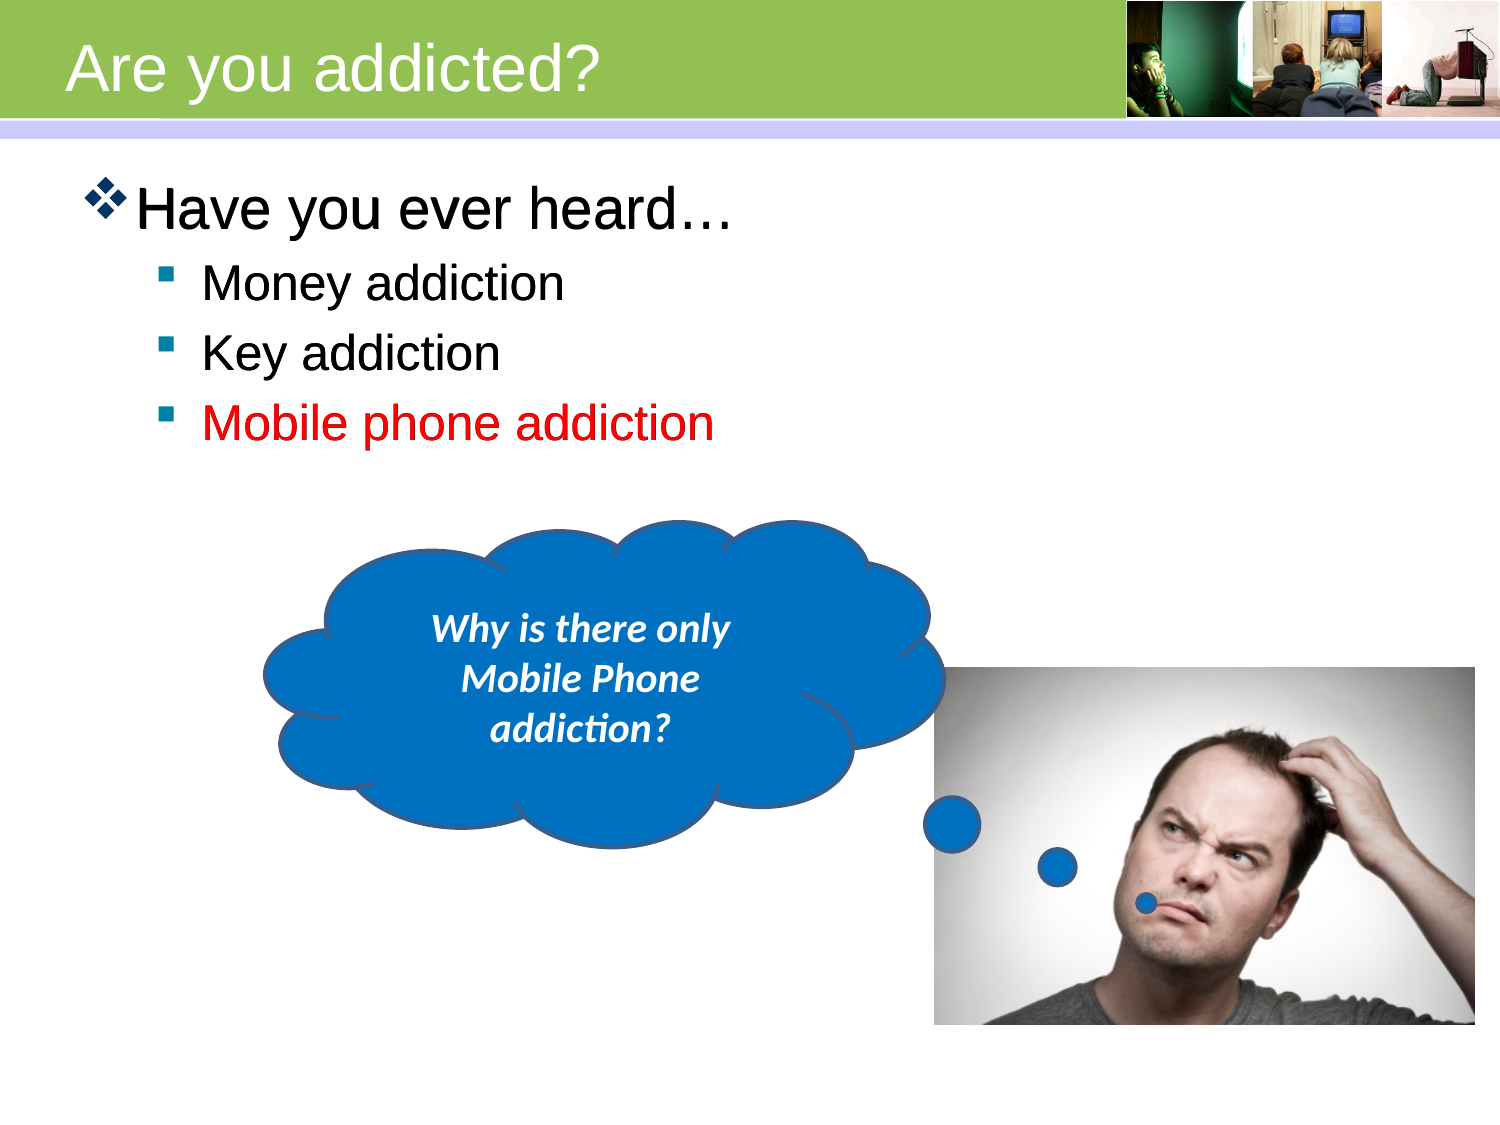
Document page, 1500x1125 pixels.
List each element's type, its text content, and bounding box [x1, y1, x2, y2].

title Are you addicted? [49, 24, 1213, 106]
picture [934, 666, 1476, 1026]
picture [1127, 1, 1500, 117]
text_box Why is there only Mobile Phone addiction? [265, 522, 942, 848]
text_box Have you ever heard… Money addiction Key addiction Mobile phone addiction [64, 162, 1453, 492]
